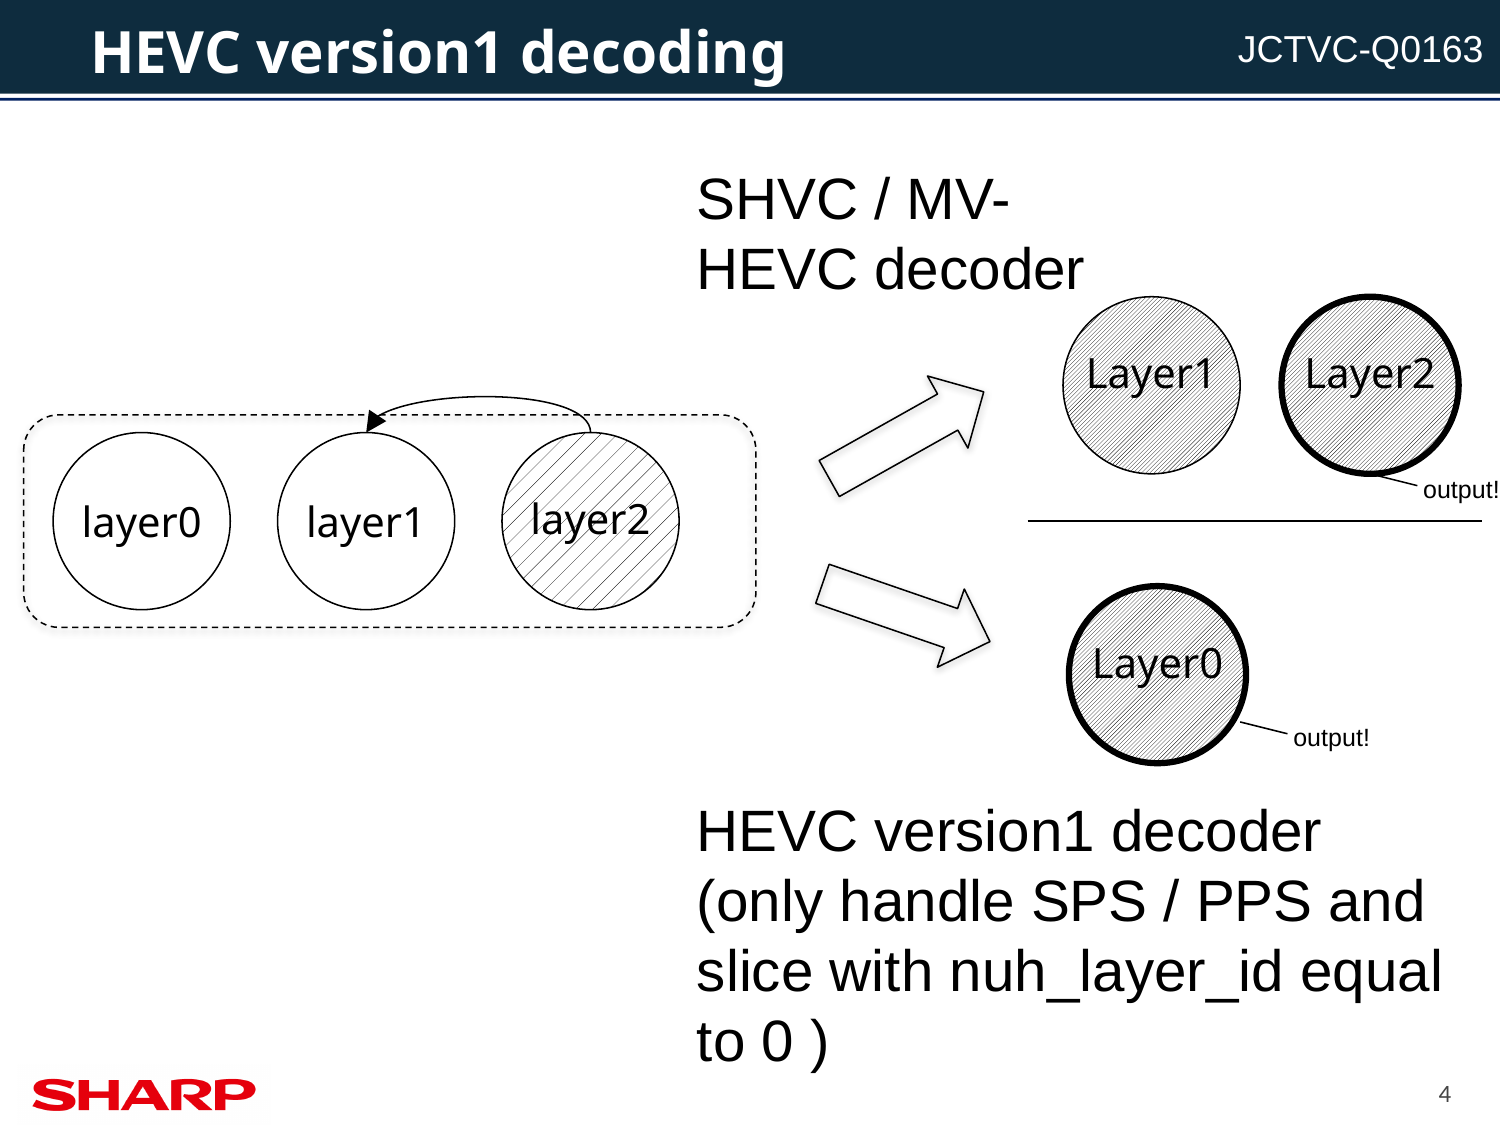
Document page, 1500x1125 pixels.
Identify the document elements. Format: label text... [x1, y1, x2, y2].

text_box [1294, 296, 1446, 339]
text_box output! [1287, 716, 1418, 758]
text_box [277, 432, 455, 610]
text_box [1369, 473, 1418, 486]
text_box HEVC version1 decoder (only handle SPS / PPS and slice with nuh_layer_id equal to 0 ) [690, 787, 1500, 1080]
text_box SHVC / MV-HEVC decoder [690, 155, 1128, 308]
text_box Layer0 [1077, 629, 1239, 694]
text_box [1076, 296, 1228, 339]
text_box [1081, 586, 1234, 629]
text_box Layer1 [1071, 339, 1233, 405]
picture [17, 1064, 271, 1125]
title HEVC version1 decoding [74, 15, 1426, 85]
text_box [501, 432, 680, 610]
slide_number 4 [1345, 1080, 1467, 1108]
text_box [818, 375, 985, 498]
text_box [52, 432, 231, 610]
text_box [815, 563, 991, 668]
text_box [1068, 637, 1247, 764]
text_box [1062, 348, 1241, 474]
text_box Layer2 [1289, 339, 1451, 405]
text_box [1281, 349, 1459, 474]
text_box output! [1417, 468, 1500, 510]
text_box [1239, 721, 1288, 734]
text_box [22, 414, 757, 629]
